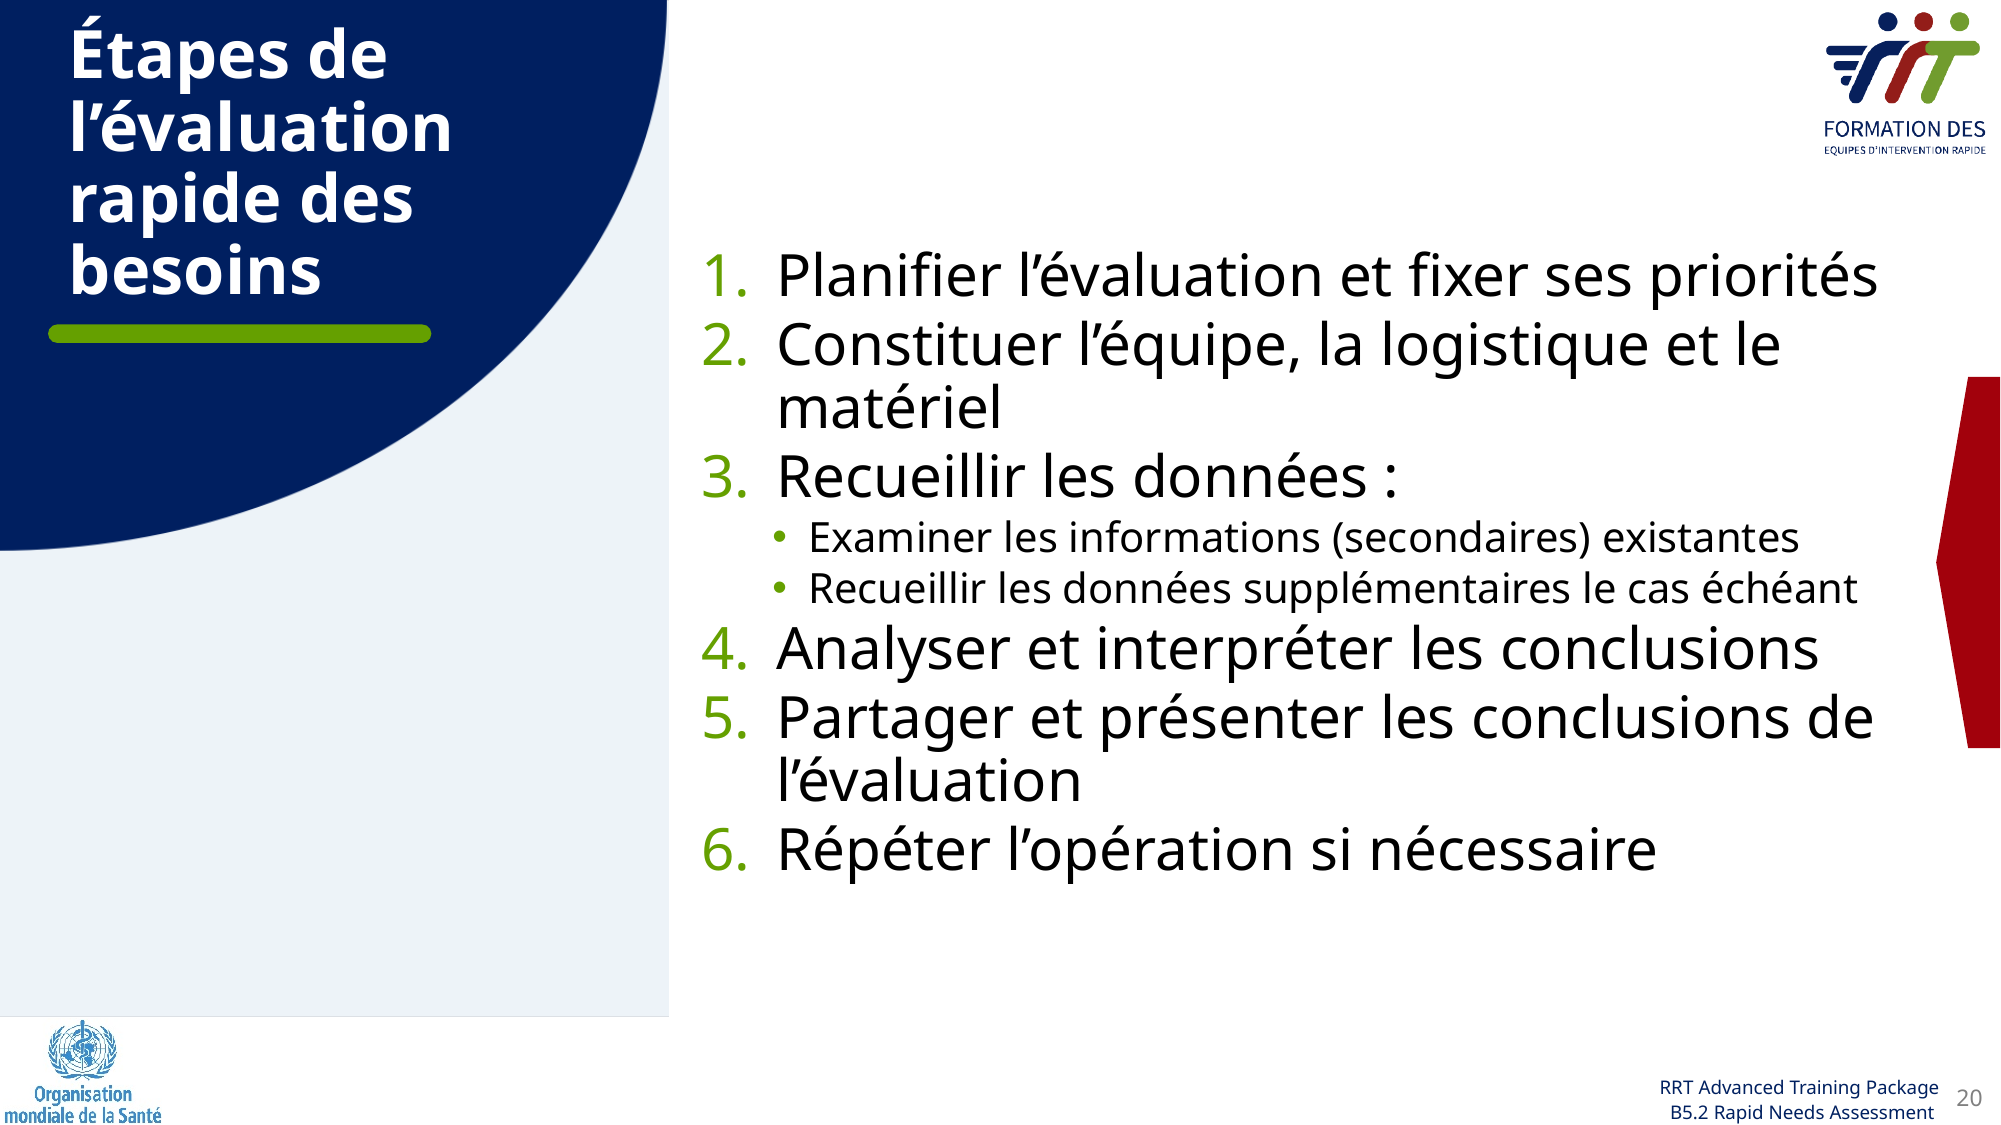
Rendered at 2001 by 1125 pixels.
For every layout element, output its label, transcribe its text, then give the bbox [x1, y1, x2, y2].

title Étapes de l’évaluation rapide des besoins [60, 67, 598, 263]
picture [1824, 11, 1986, 156]
picture [0, 0, 669, 1124]
list Planifier l’évaluation et fixer ses priorités Constituer l’équipe, la logistique et le matériel Recueillir les données : Examiner les informations (secondaires) existantes Recueillir les données supplémentaires le cas échéant Analyser et interpréter les conclusions Partager et présenter les conclusions de l’évaluation Répéter l’opération si nécessaire [693, 237, 1930, 948]
